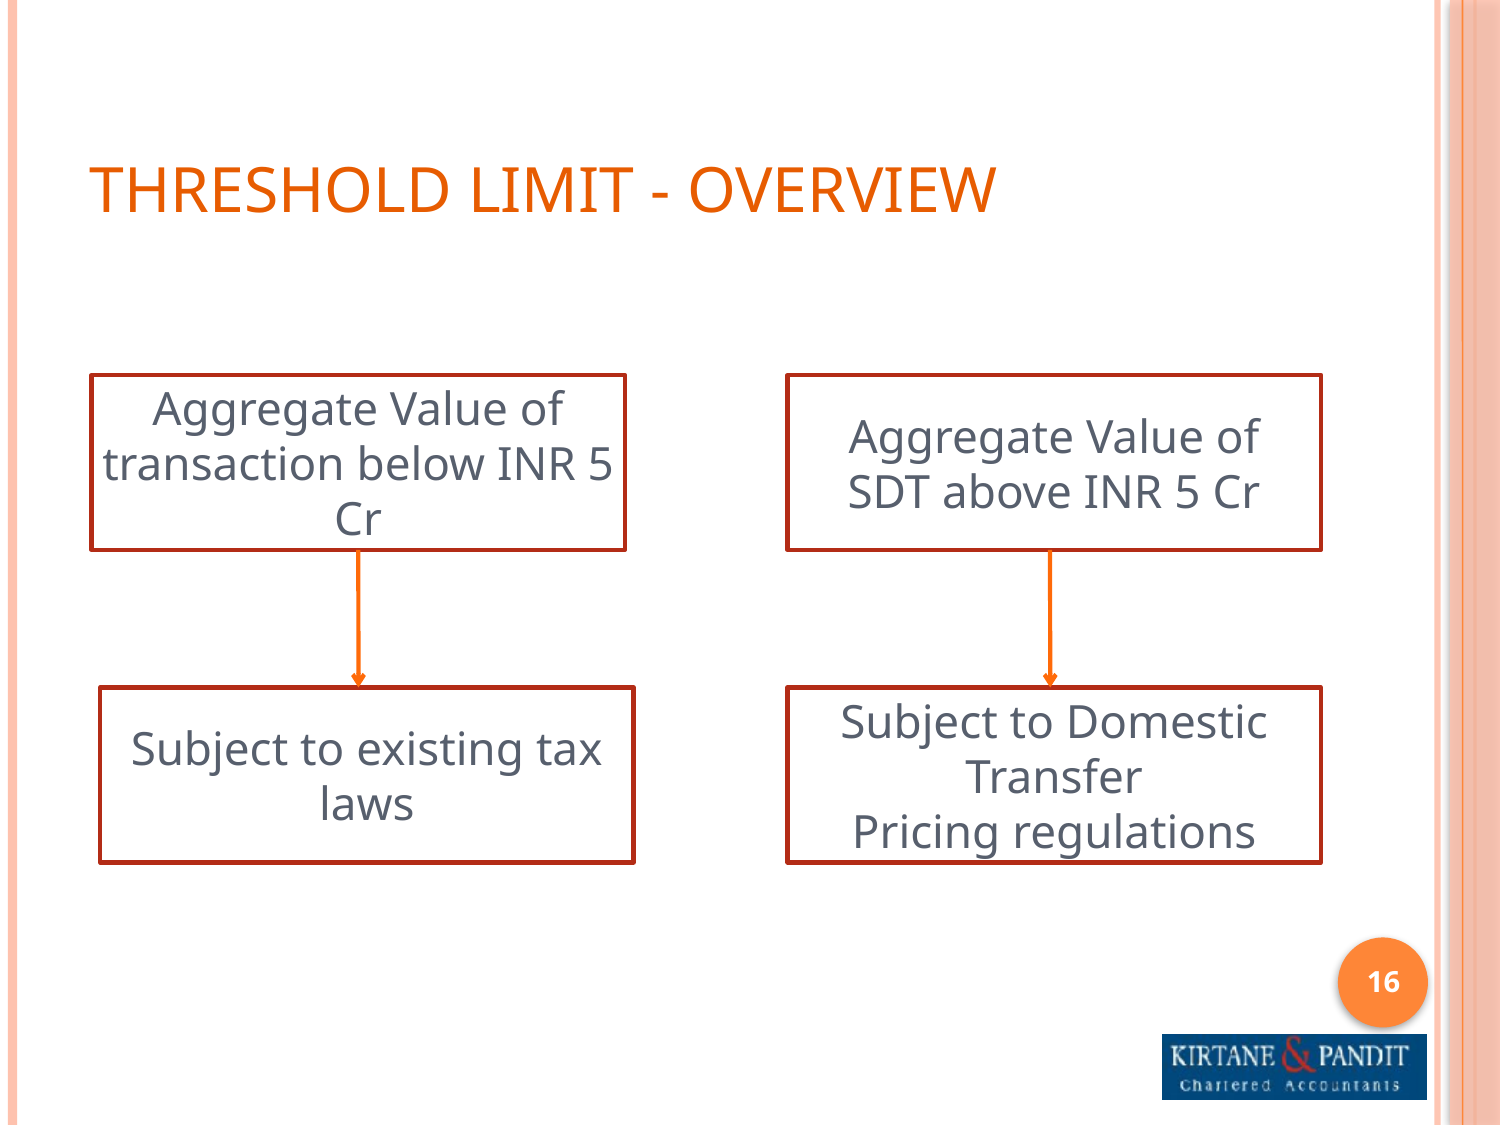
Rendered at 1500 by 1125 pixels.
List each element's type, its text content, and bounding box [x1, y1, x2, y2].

text_box Subject to existing tax laws [98, 685, 636, 865]
title Threshold limit - Overview [75, 45, 1300, 233]
text_box Aggregate Value of transaction below INR 5 Cr [89, 373, 627, 552]
picture [1162, 1034, 1427, 1100]
text_box Subject to Domestic Transfer Pricing regulations [785, 685, 1323, 865]
text_box Aggregate Value of SDT above INR 5 Cr [785, 373, 1323, 552]
slide_number 16 [1333, 940, 1434, 1027]
footer [825, 950, 1425, 1098]
